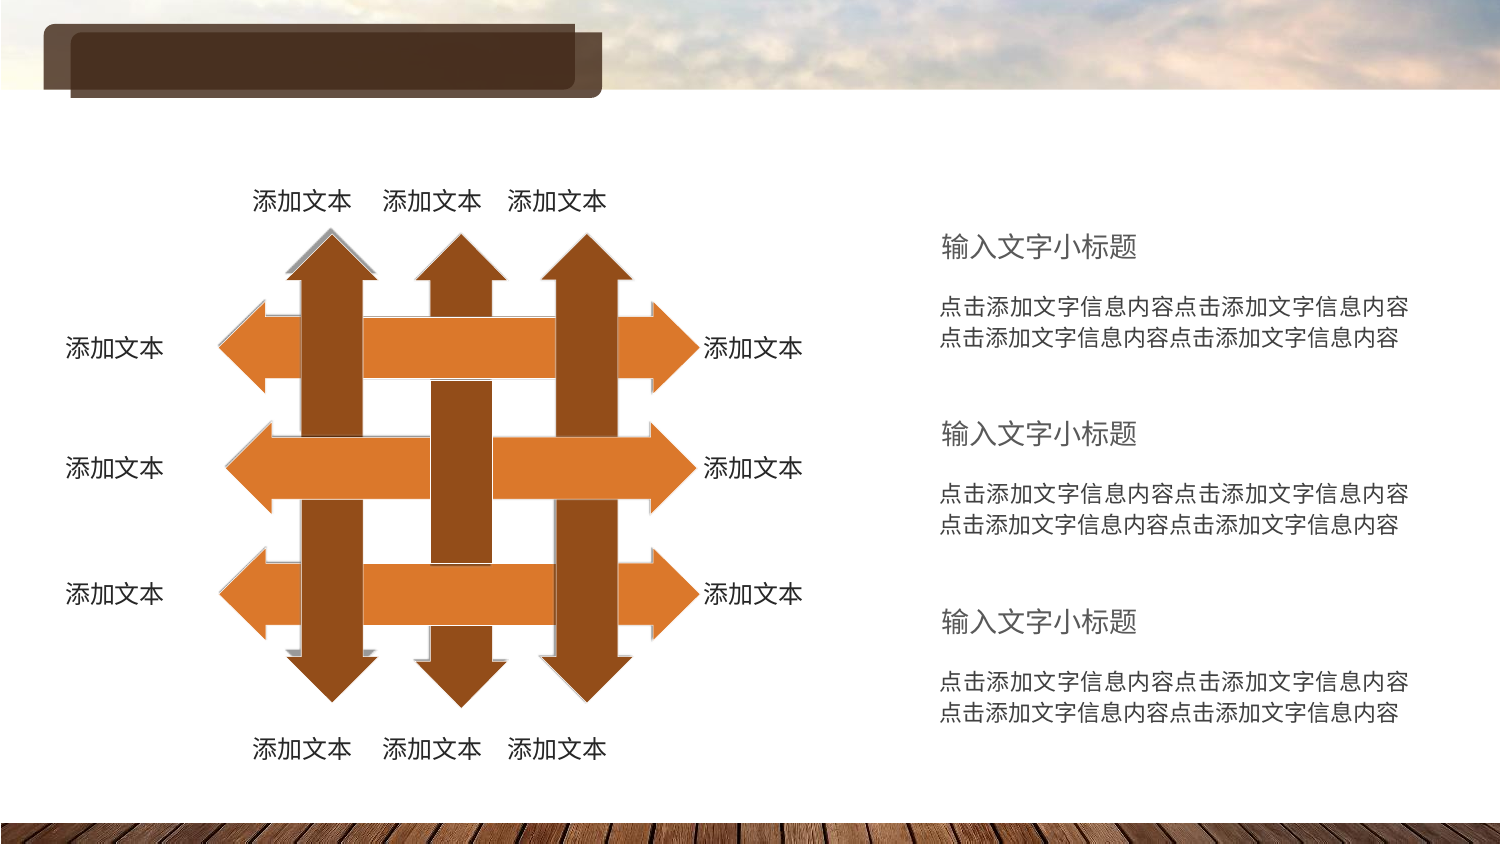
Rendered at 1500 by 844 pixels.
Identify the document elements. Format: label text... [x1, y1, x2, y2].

text_box 添加文本 [427, 726, 493, 772]
text_box 添加文本 [701, 325, 877, 370]
text_box 添加文本 [238, 726, 427, 772]
text_box 点击添加文字信息内容点击添加文字信息内容点击添加文字信息内容点击添加文字信息内容 [924, 655, 1425, 734]
picture [1, 823, 1500, 844]
text_box 添加文本 [427, 177, 493, 223]
text_box 添加文本 [701, 571, 877, 617]
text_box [218, 233, 701, 709]
text_box 添加文本 [50, 325, 218, 370]
text_box 添加文本 [701, 445, 877, 490]
picture [1, 0, 1500, 89]
text_box 添加文本 [50, 571, 218, 617]
text_box 添加文本 [238, 177, 427, 223]
text_box 点击添加文字信息内容点击添加文字信息内容点击添加文字信息内容点击添加文字信息内容 [924, 468, 1425, 546]
text_box 输入文字小标题 [926, 221, 1153, 271]
text_box 输入文字小标题 [926, 596, 1153, 646]
text_box 输入文字小标题 [926, 409, 1153, 459]
text_box 点击添加文字信息内容点击添加文字信息内容点击添加文字信息内容点击添加文字信息内容 [924, 281, 1425, 359]
text_box 添加文本 [493, 726, 681, 772]
text_box 添加文本 [493, 177, 681, 223]
text_box 添加文本 [50, 445, 218, 490]
